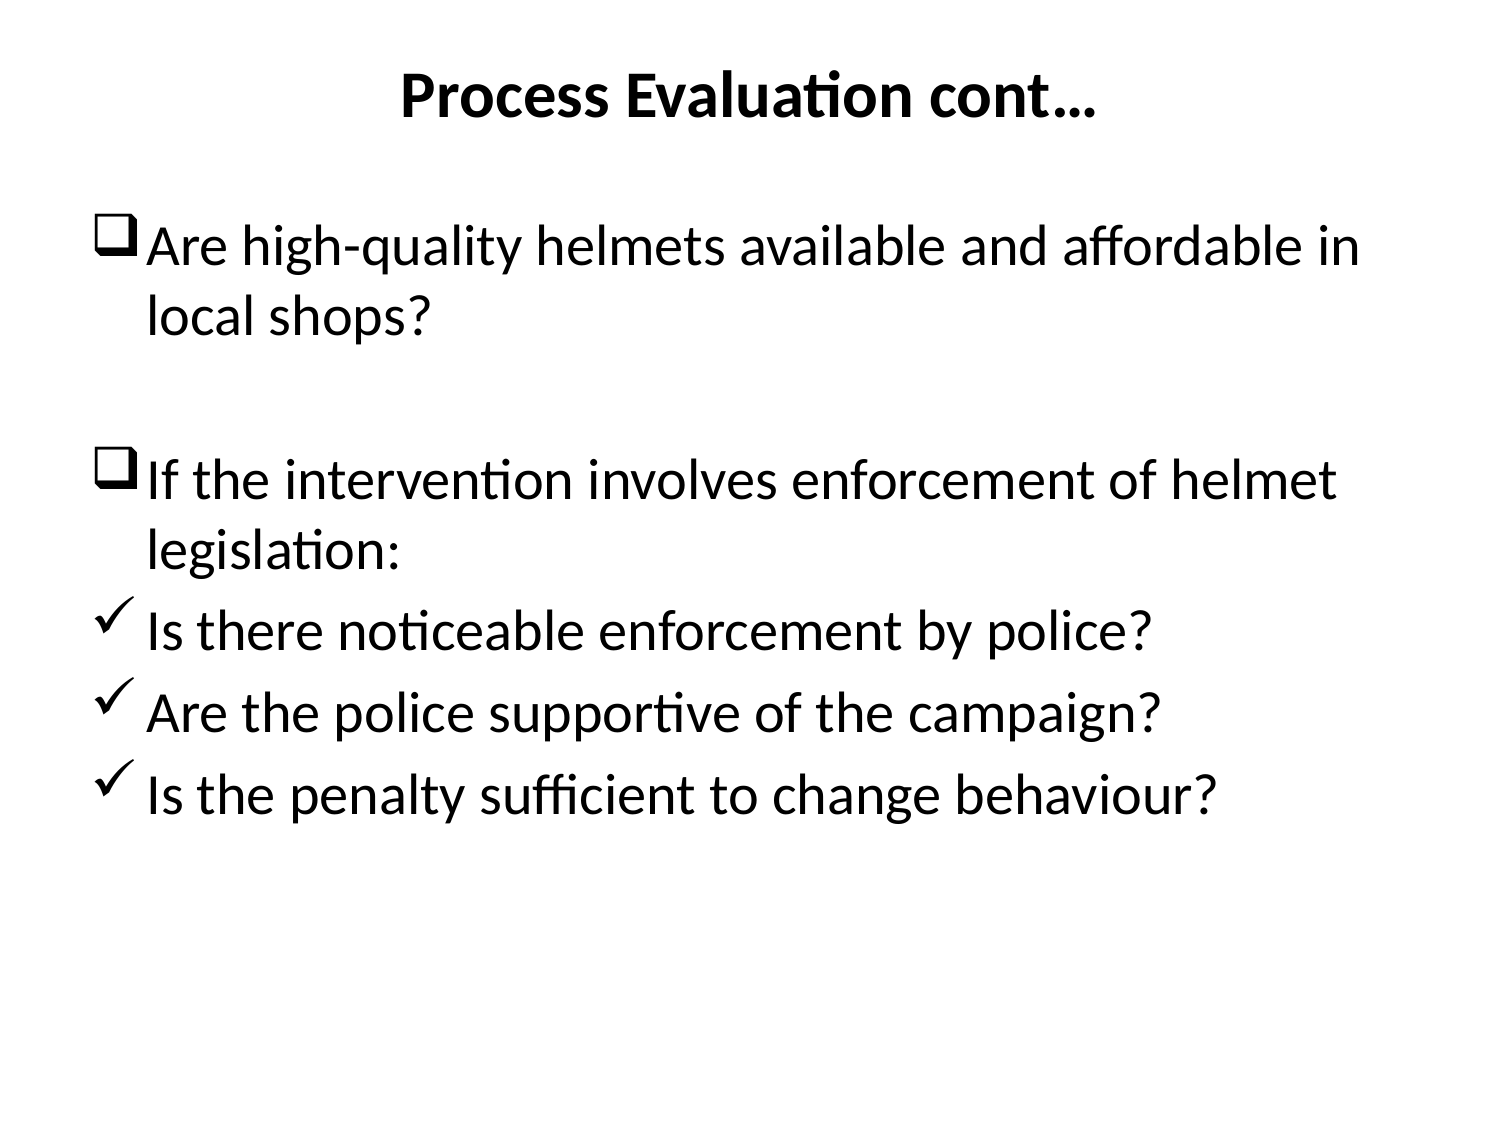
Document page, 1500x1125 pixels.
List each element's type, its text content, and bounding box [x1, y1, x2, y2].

title Process Evaluation cont… [75, 45, 1425, 138]
list Are high-quality helmets available and affordable in local shops? If the intervention involves enforcement of helmet legislation: Is there noticeable enforcement by police? Are the police supportive of the campaign? Is the penalty sufficient to change behaviour? [75, 200, 1425, 1005]
